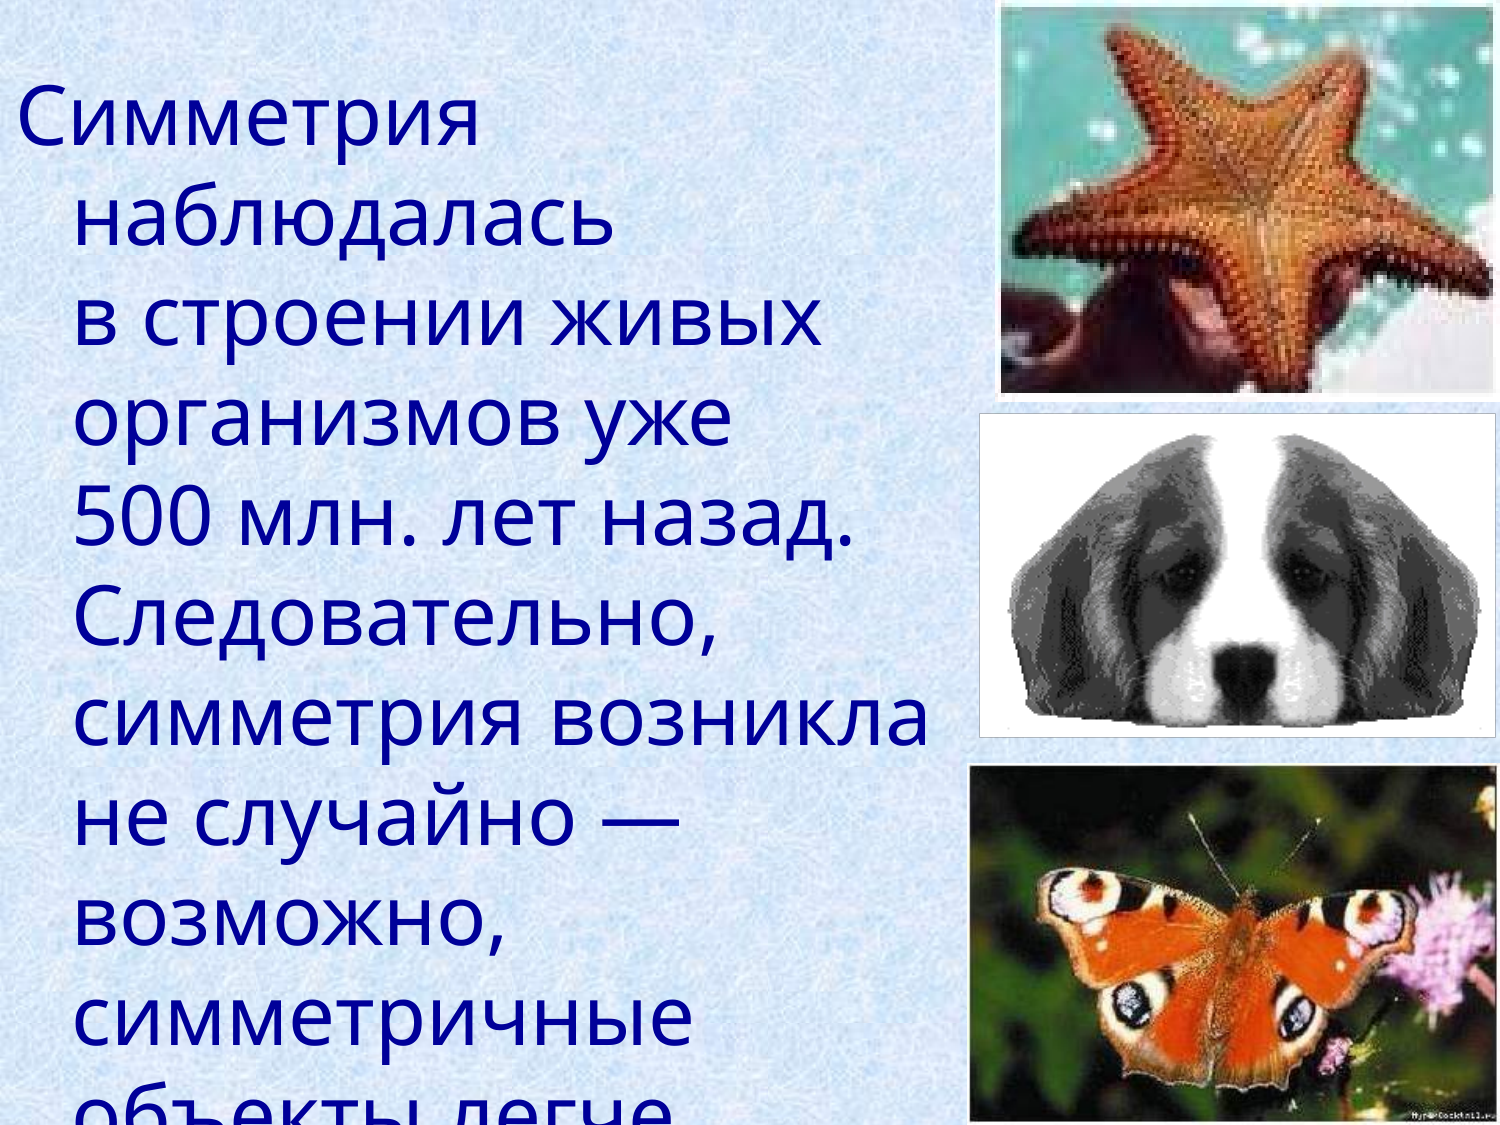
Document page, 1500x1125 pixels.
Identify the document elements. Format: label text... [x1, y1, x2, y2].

picture [0, 0, 1500, 1125]
list Симметрия наблюдалась в строении живых организмов уже 500 млн. лет назад. Следовательно, симметрия возникла не случайно — возможно, симметричные объекты легче воспринимать живым существам. [0, 54, 1006, 1006]
